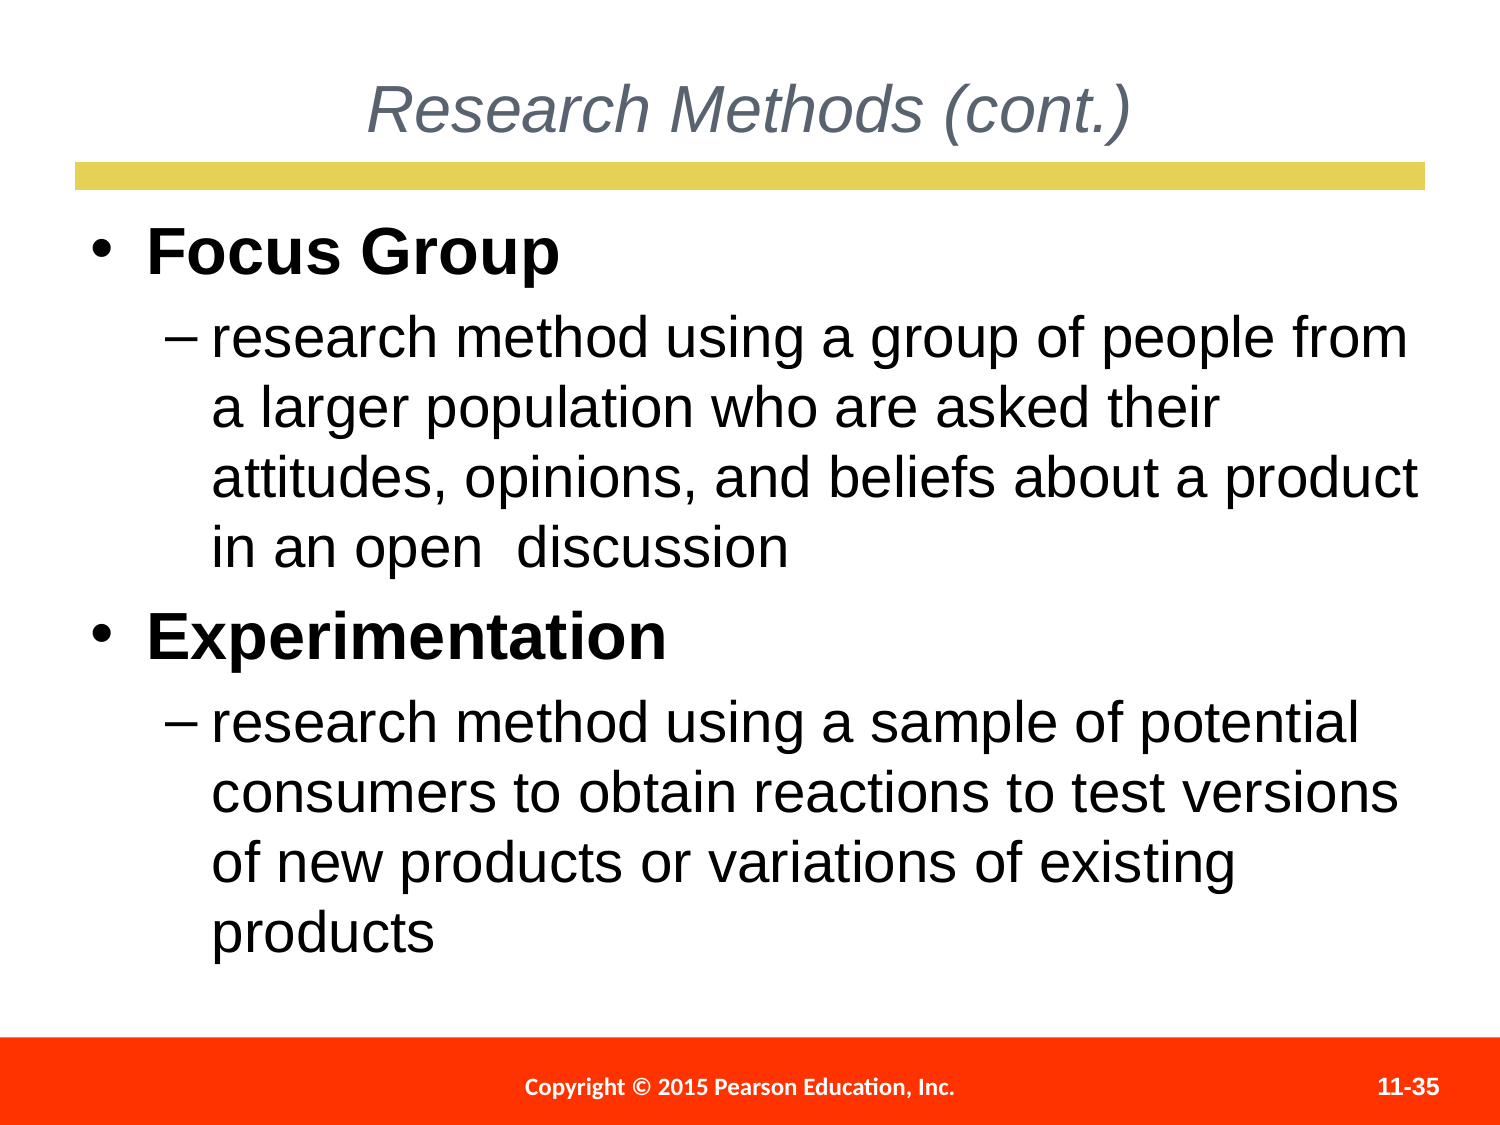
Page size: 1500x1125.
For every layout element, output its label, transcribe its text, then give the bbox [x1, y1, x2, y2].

title Research Methods (cont.) [74, 12, 1426, 199]
list Focus Group research method using a group of people from a larger population who are asked their attitudes, opinions, and beliefs about a product in an open discussion Experimentation research method using a sample of potential consumers to obtain reactions to test versions of new products or variations of existing products [74, 199, 1463, 1006]
